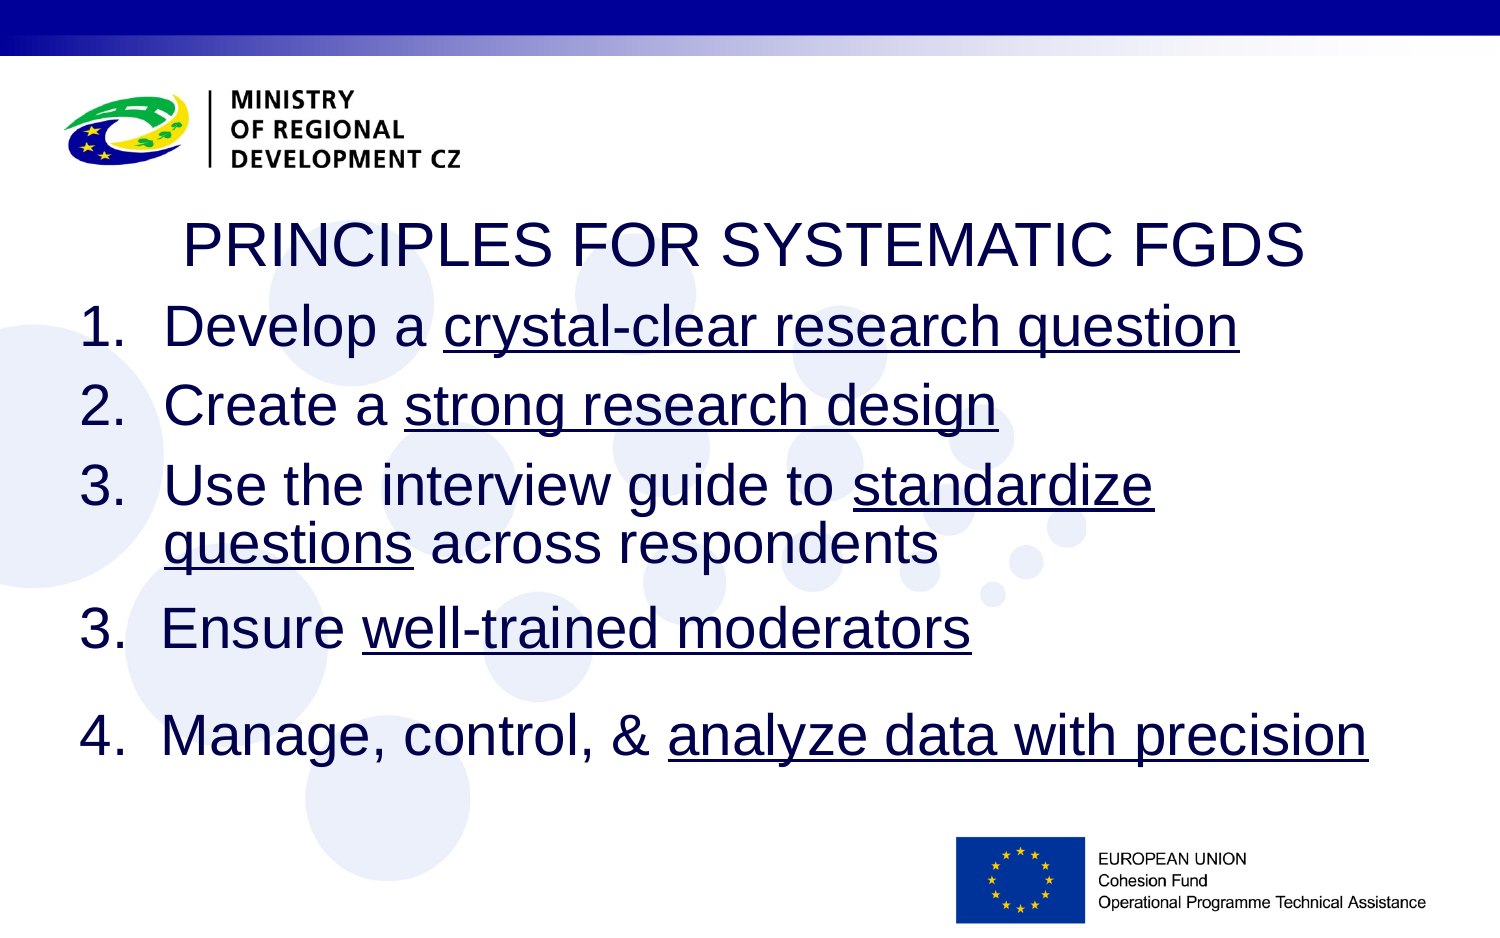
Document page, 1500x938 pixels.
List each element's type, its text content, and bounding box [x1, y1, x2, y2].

picture [0, 220, 1472, 938]
picture [64, 90, 460, 168]
list PRINCIPLES FOR SYSTEMATIC FGDS Develop a crystal-clear research question Create a strong research design Use the interview guide to standardize questions across respondents 3. Ensure well-trained moderators 4. Manage, control, & analyze data with precision [64, 208, 1425, 820]
